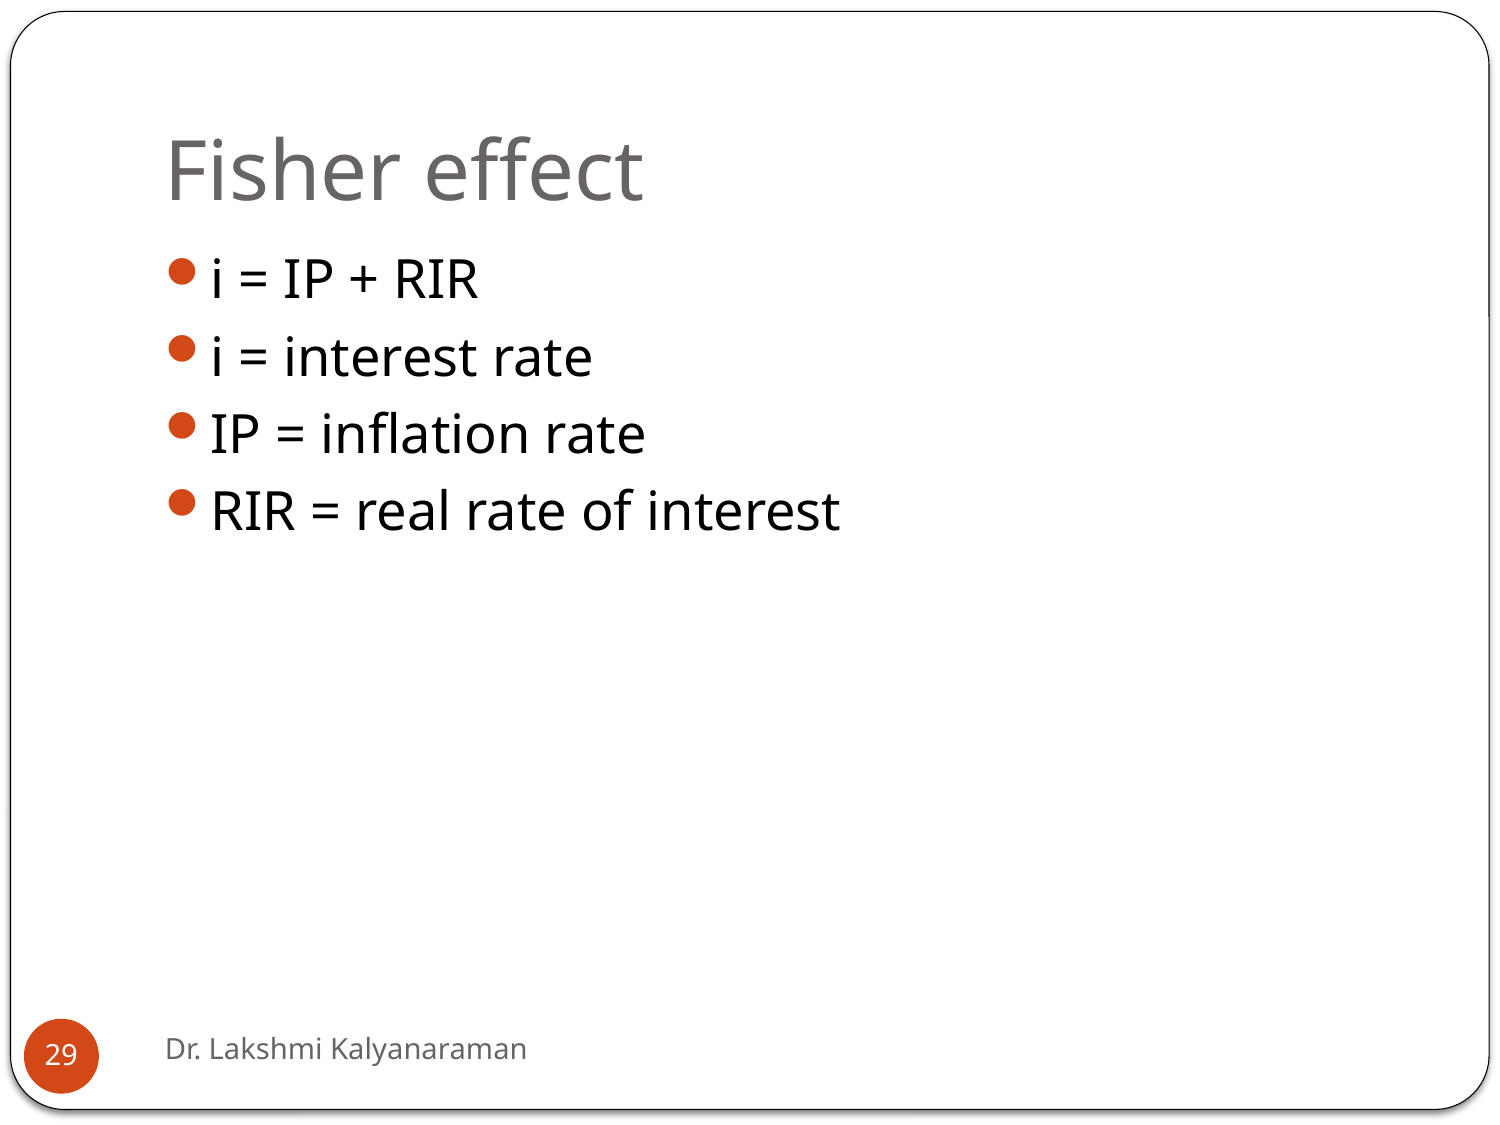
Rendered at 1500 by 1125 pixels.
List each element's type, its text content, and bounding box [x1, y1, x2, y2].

footer Dr. Lakshmi Kalyanaraman [150, 1012, 800, 1088]
list i = IP + RIR i = interest rate IP = inflation rate RIR = real rate of interest [150, 237, 1425, 988]
slide_number 29 [23, 1018, 99, 1094]
title Fisher effect [150, 45, 1425, 233]
